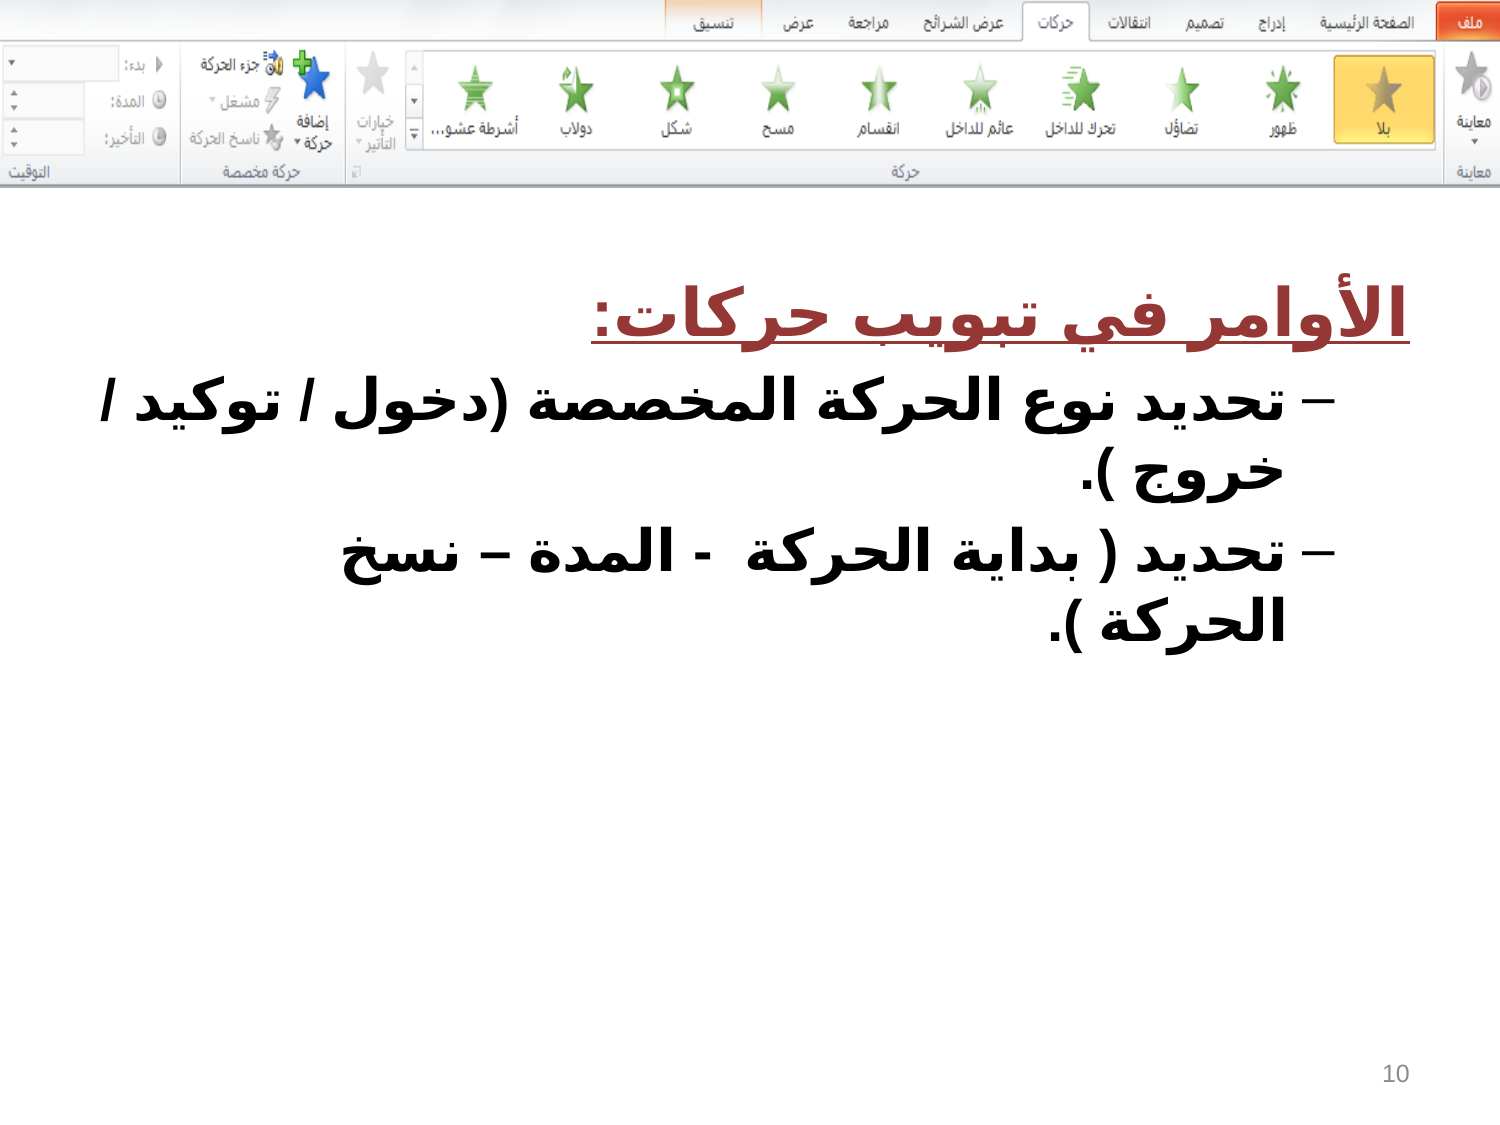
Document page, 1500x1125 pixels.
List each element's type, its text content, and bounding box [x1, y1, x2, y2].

picture [0, 0, 1500, 188]
slide_number 10 [1074, 1042, 1425, 1103]
list الأوامر في تبويب حركات: تحديد نوع الحركة المخصصة (دخول / توكيد / خروج ). تحديد ( بداية الحركة - المدة – نسخ الحركة ). [75, 262, 1425, 1005]
